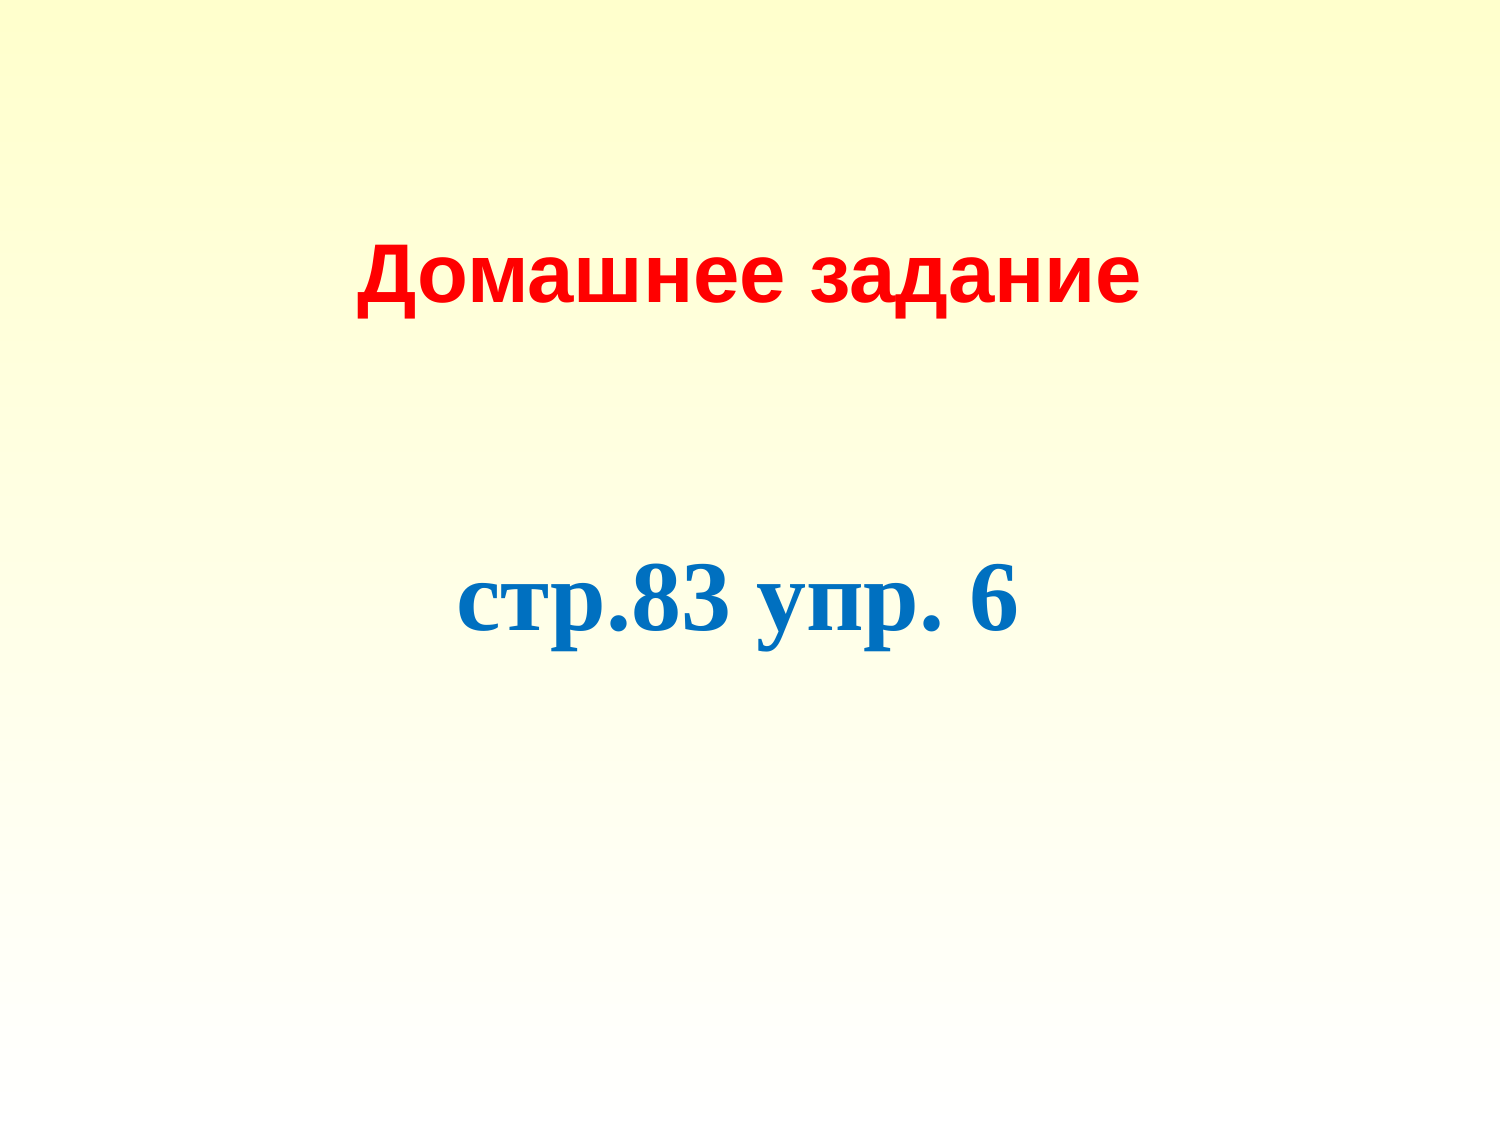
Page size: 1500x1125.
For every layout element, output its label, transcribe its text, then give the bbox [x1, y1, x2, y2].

subtitle Домашнее задание стр.83 упр. 6 [64, 196, 1412, 976]
